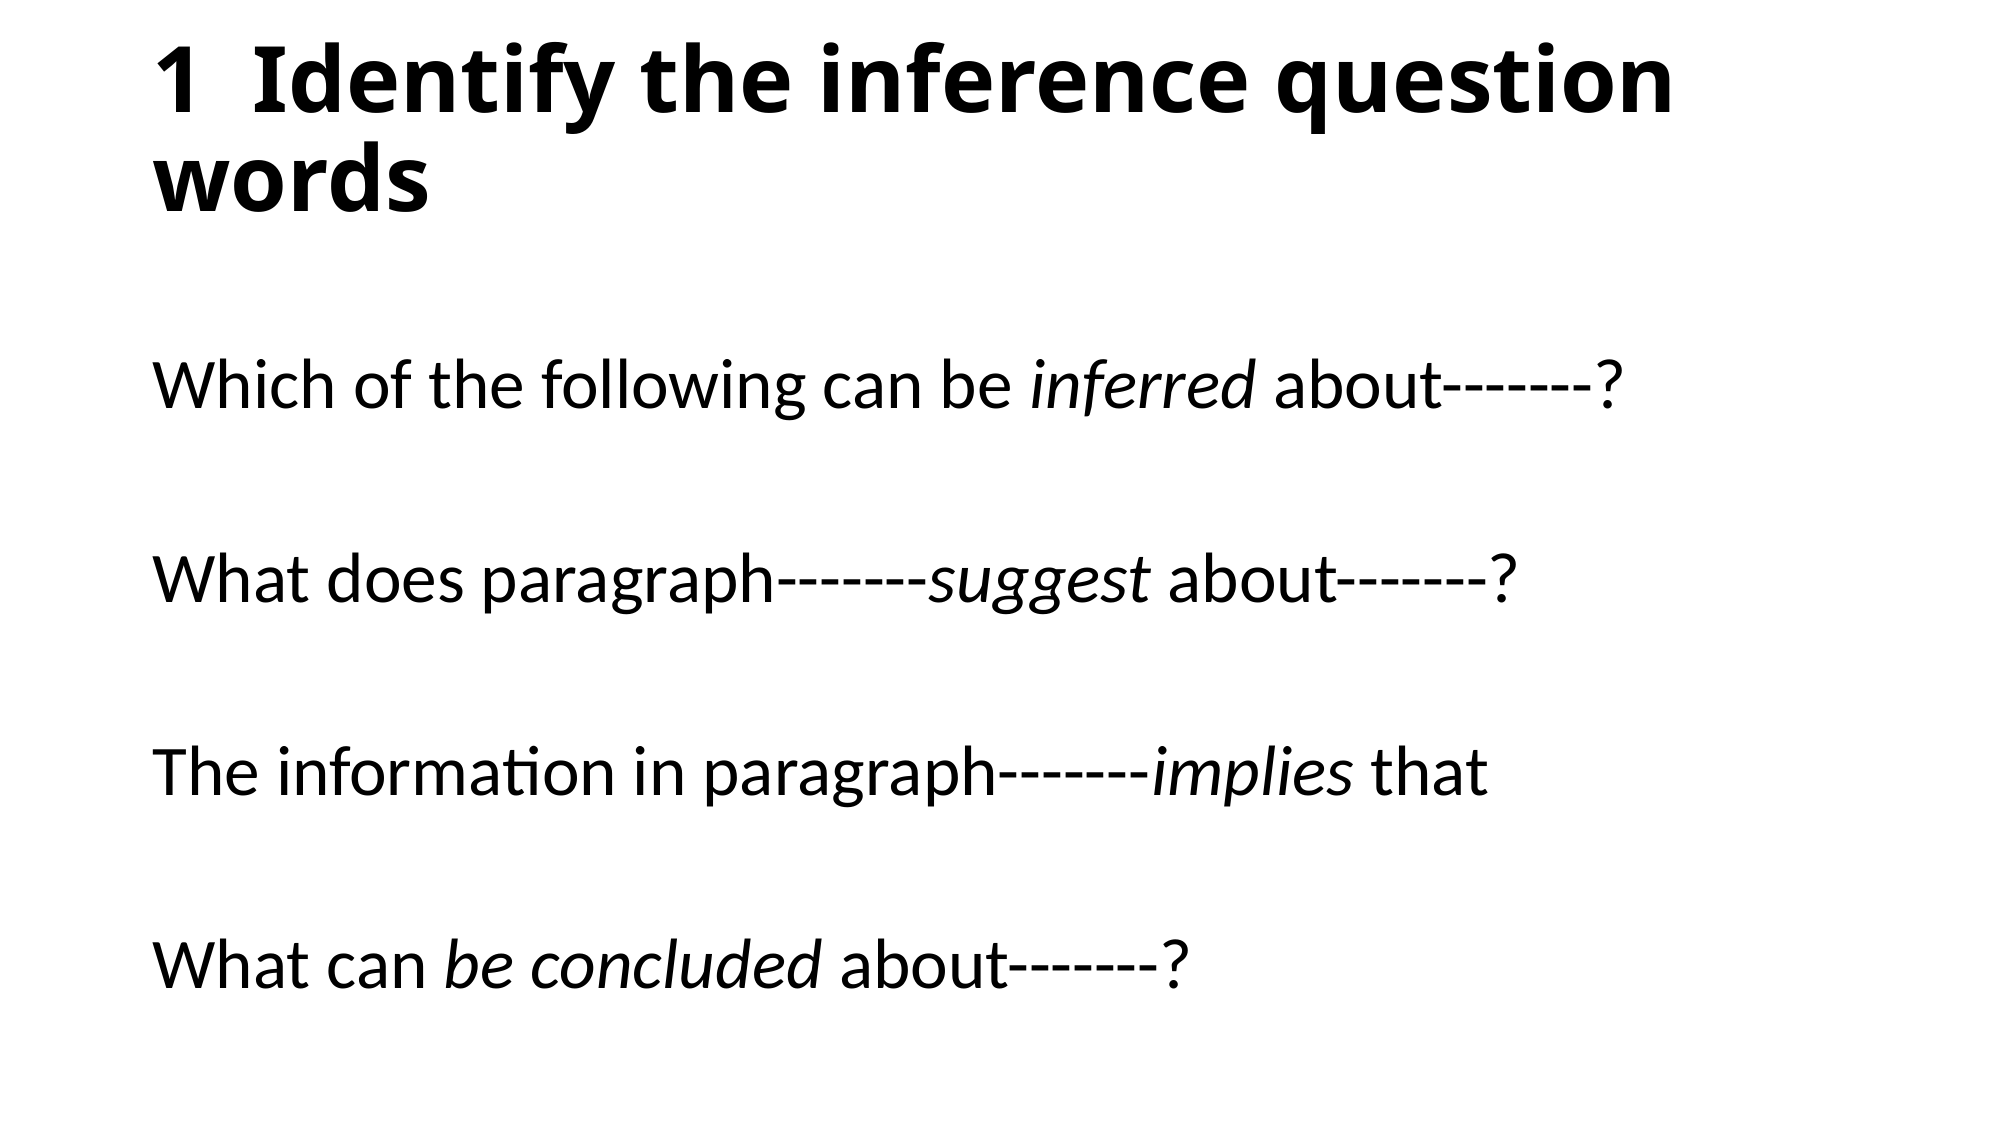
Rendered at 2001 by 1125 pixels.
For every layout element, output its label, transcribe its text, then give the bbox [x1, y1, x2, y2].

list Which of the following can be inferred about-------? What does paragraph-------suggest about-------? The information in paragraph-------implies that What can be concluded about-------? [137, 253, 1863, 1014]
title 1 Identify the inference question words [137, 47, 1830, 218]
